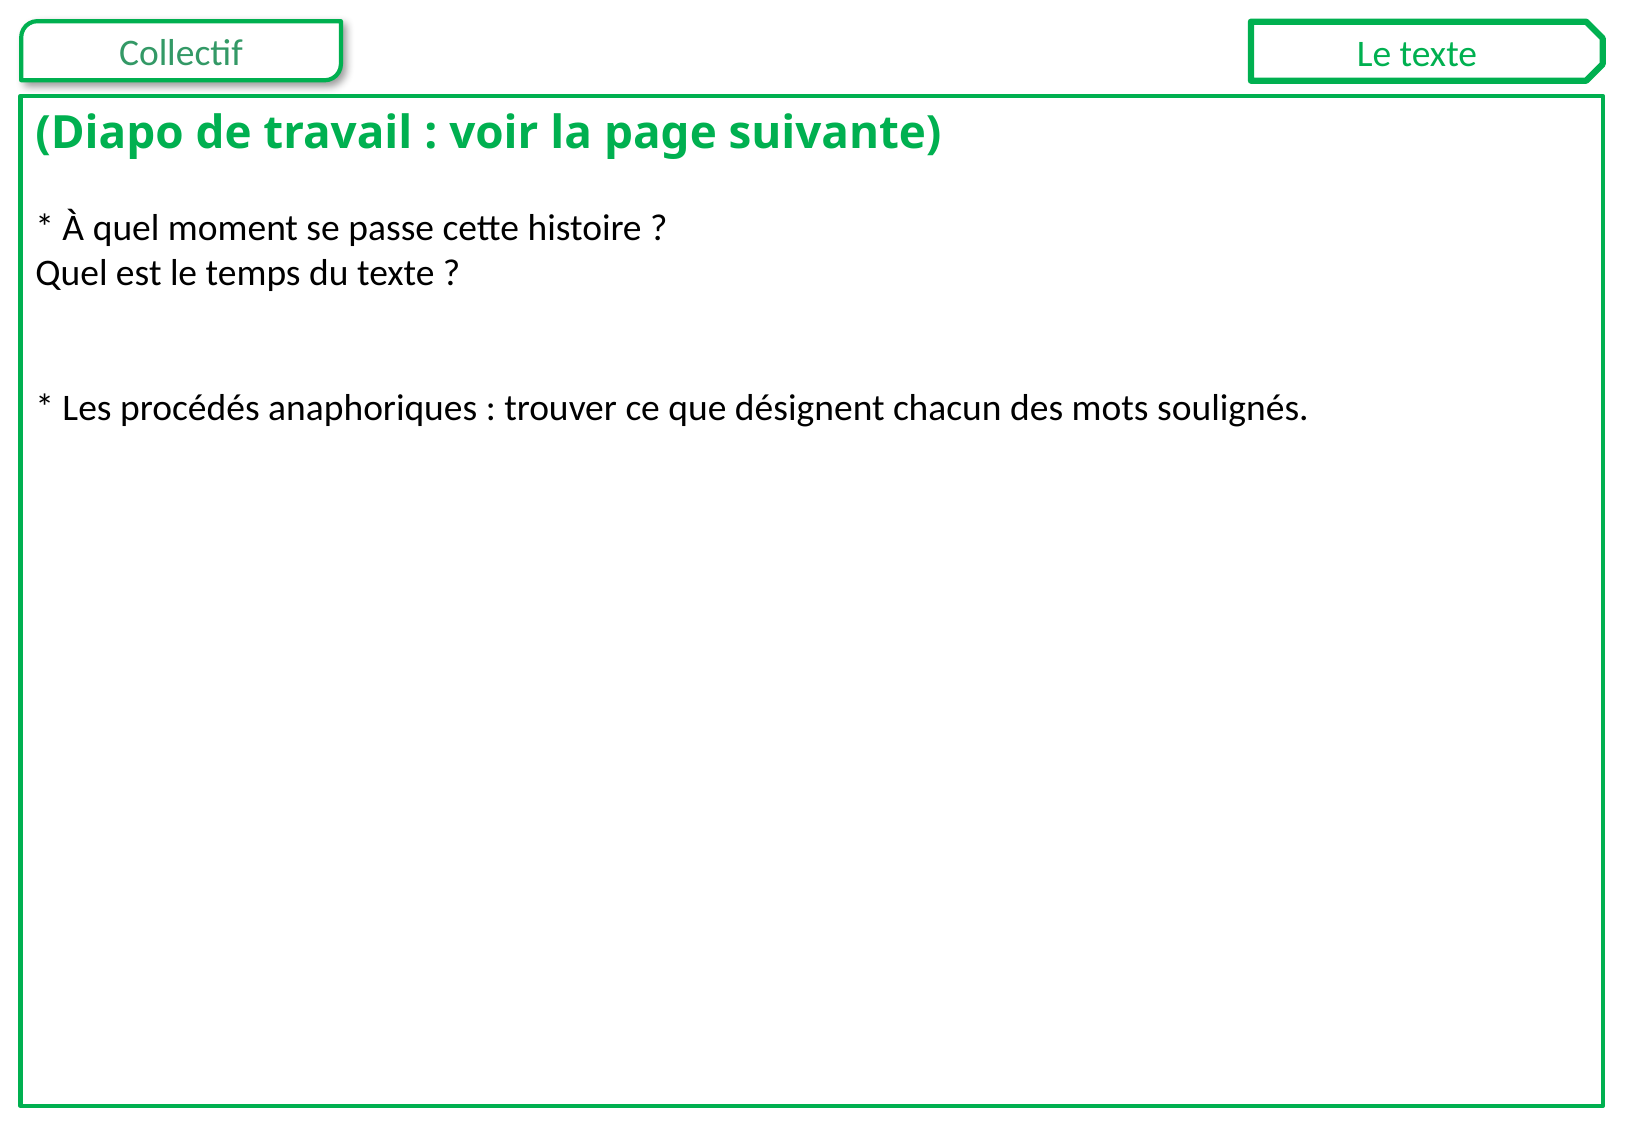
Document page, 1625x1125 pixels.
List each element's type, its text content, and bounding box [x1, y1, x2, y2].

list (Diapo de travail : voir la page suivante) * À quel moment se passe cette histoire ? Quel est le temps du texte ? * Les procédés anaphoriques : trouver ce que désignent chacun des mots soulignés. [18, 94, 1605, 1108]
list Le texte [1250, 21, 1584, 81]
